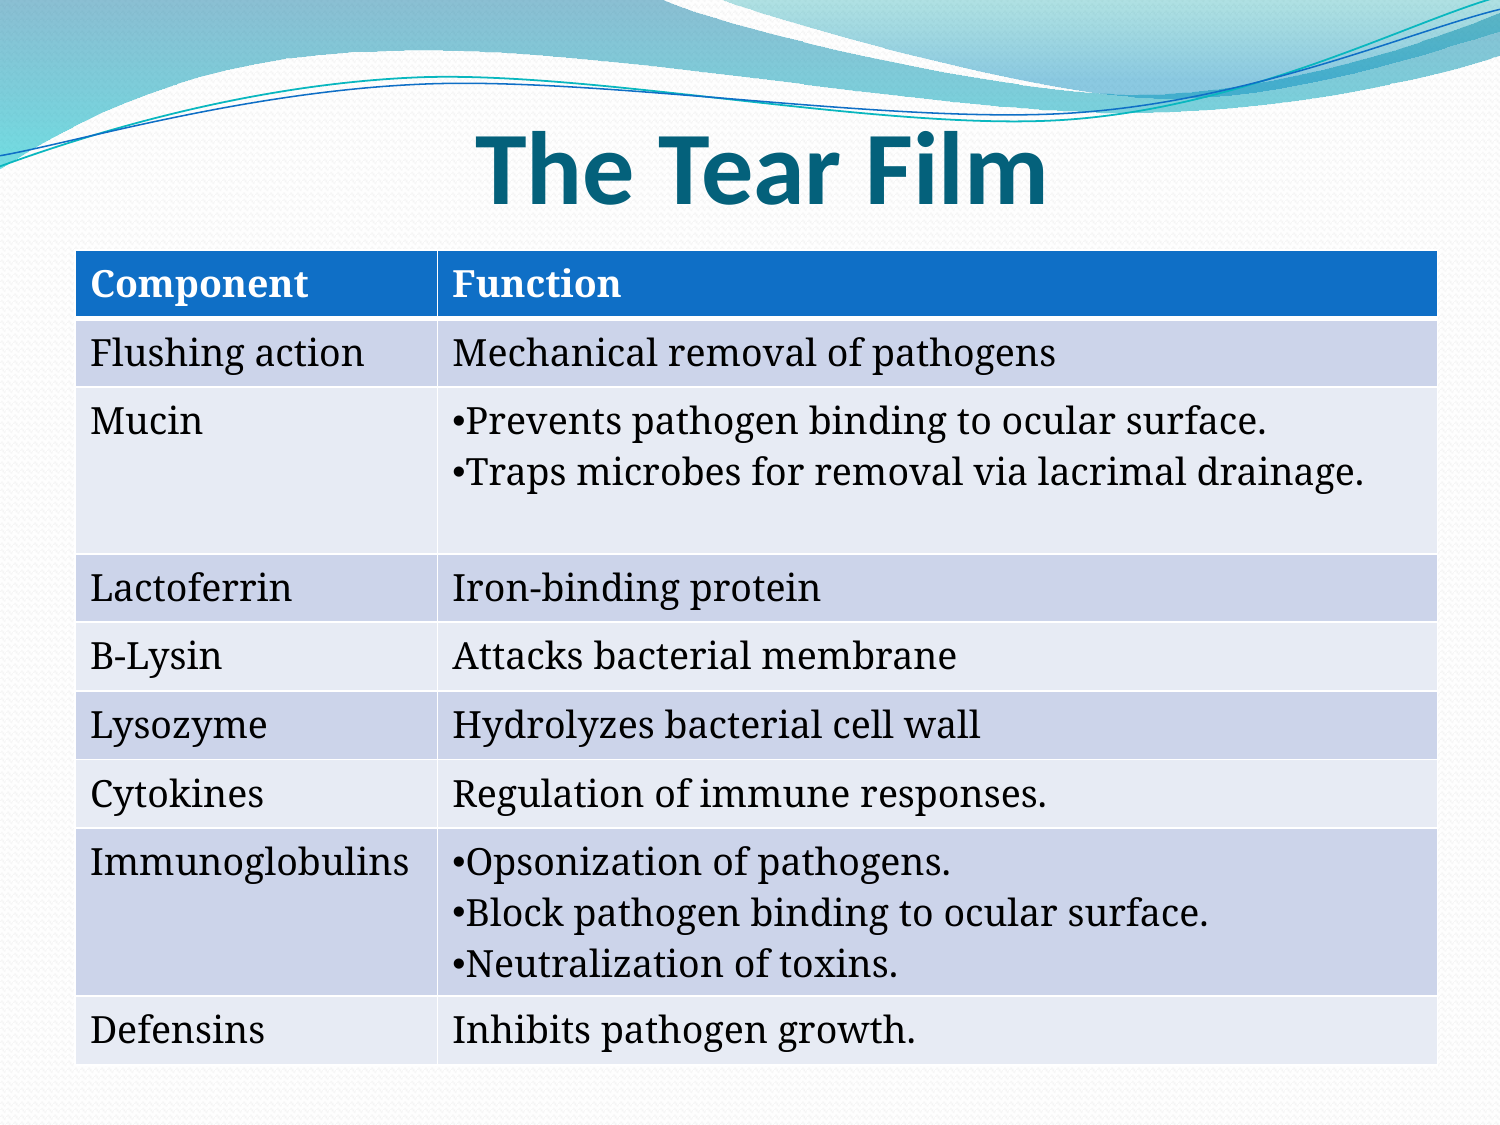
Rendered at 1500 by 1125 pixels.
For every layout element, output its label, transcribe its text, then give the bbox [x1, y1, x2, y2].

table_cell Lactoferrin [76, 555, 437, 621]
table_header Component [76, 251, 437, 316]
table_cell Attacks bacterial membrane [438, 623, 1437, 690]
table_cell Flushing action [76, 321, 437, 386]
table_cell Prevents pathogen binding to ocular surface. Traps microbes for removal via lacrimal drainage. [438, 388, 1437, 553]
table_cell Cytokines [76, 760, 437, 827]
table_cell B-Lysin [76, 623, 437, 690]
table_cell Inhibits pathogen growth. [438, 997, 1437, 1064]
table_cell Iron-binding protein [438, 555, 1437, 621]
table_cell Regulation of immune responses. [438, 760, 1437, 827]
table_cell Opsonization of pathogens. Block pathogen binding to ocular surface. Neutralization of toxins. [438, 829, 1437, 995]
table_cell Defensins [76, 997, 437, 1064]
table_cell Lysozyme [76, 692, 437, 759]
table_cell Immunoglobulins [76, 829, 437, 995]
title The Tear Film [87, 37, 1438, 225]
table_cell Mucin [76, 388, 437, 553]
table_header Function [438, 251, 1437, 316]
table_cell Hydrolyzes bacterial cell wall [438, 692, 1437, 759]
table_cell Mechanical removal of pathogens [438, 321, 1437, 386]
